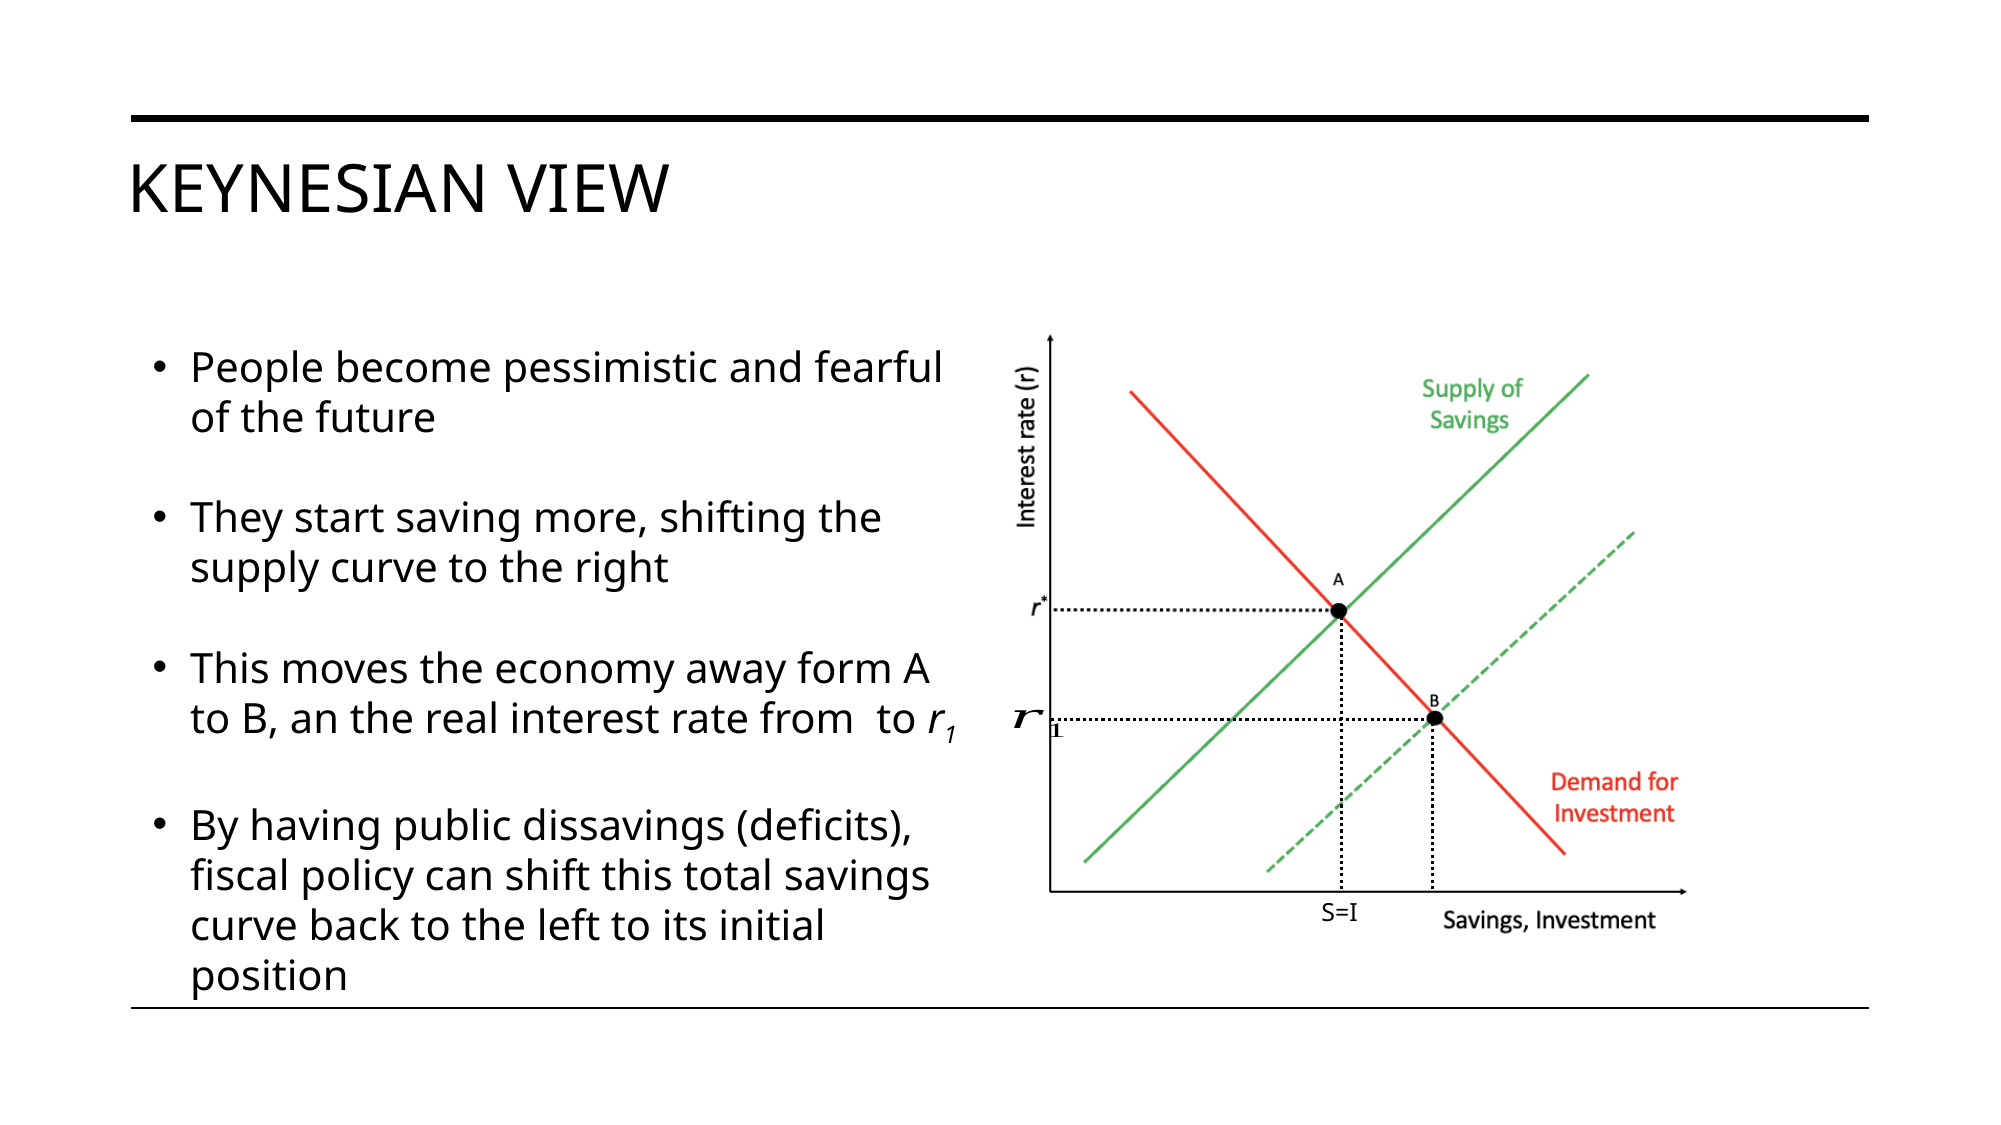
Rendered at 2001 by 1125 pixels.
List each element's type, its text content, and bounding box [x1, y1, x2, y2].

title Keynesian view [112, 137, 1858, 236]
picture [999, 306, 1712, 965]
